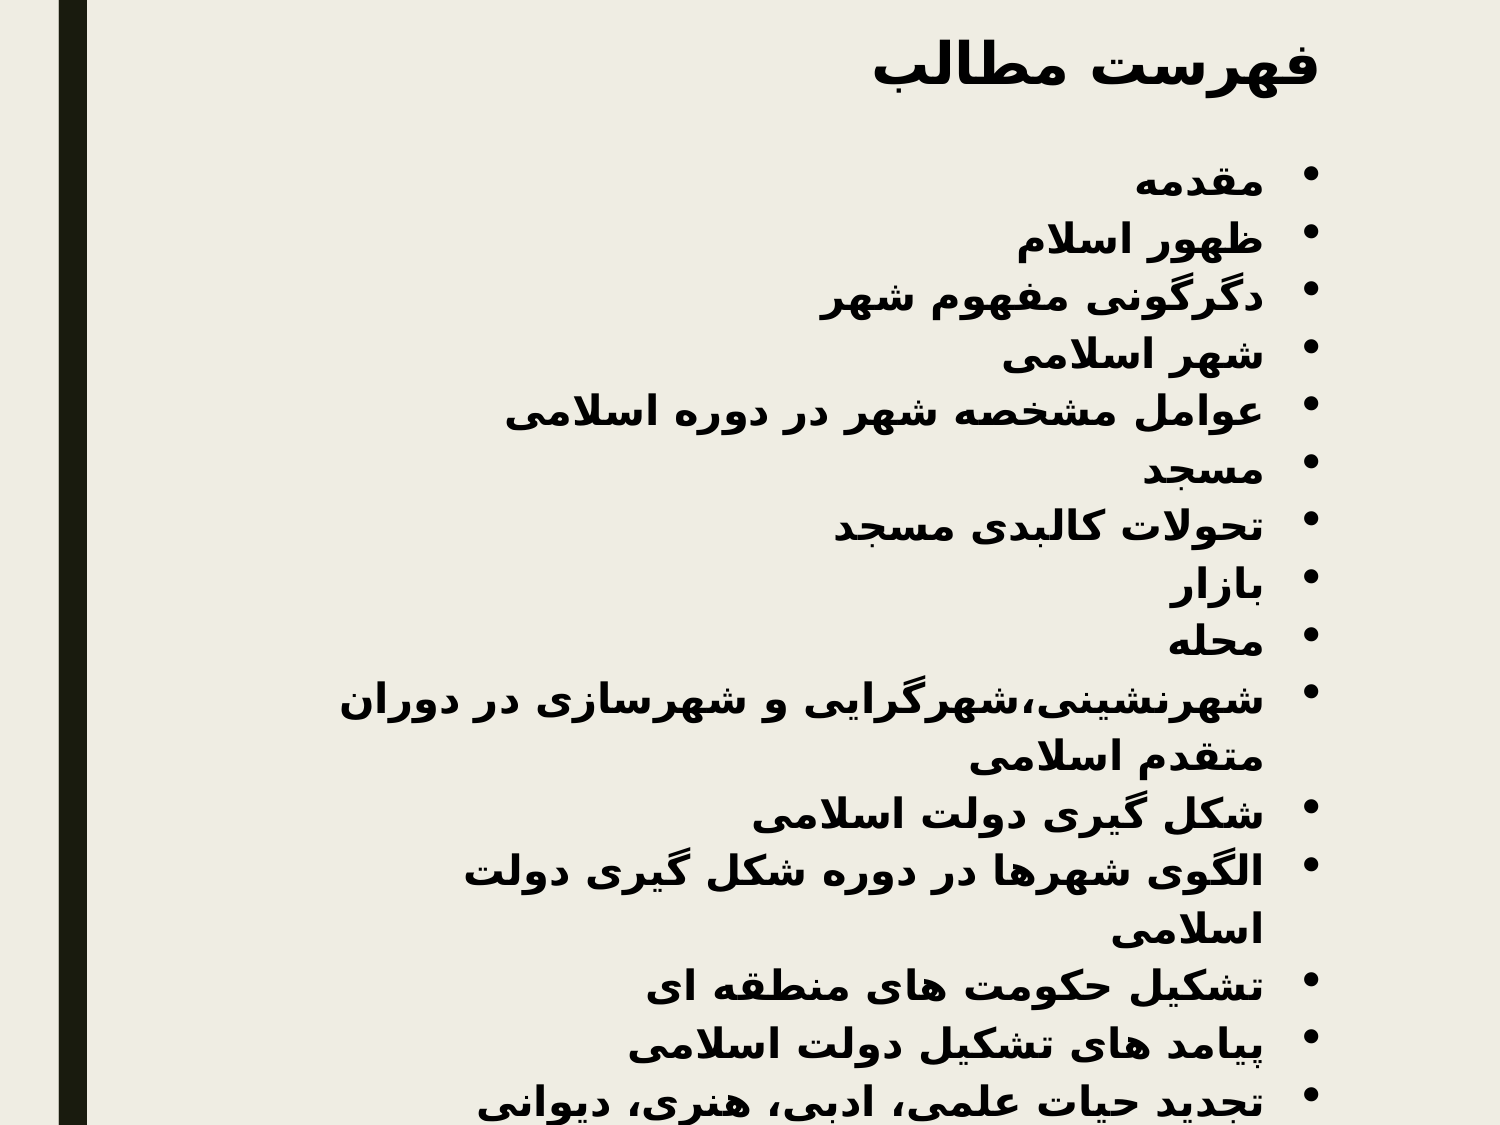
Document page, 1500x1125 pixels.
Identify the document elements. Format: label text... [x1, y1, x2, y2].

text_box فهرست مطالب مقدمه ظهور اسلام دگرگونی مفهوم شهر شهر اسلامی عوامل مشخصه شهر در دوره اسلامی مسجد تحولات کالبدی مسجد بازار محله شهرنشینی،شهرگرایی و شهرسازی در دوران متقدم اسلامی شکل گیری دولت اسلامی الگوی شهرها در دوره شکل گیری دولت اسلامی تشکیل حکومت های منطقه ای پیامد های تشکیل دولت اسلامی تجدید حیات علمی، ادبی، هنری، دیوانی منابع [301, 19, 1337, 1125]
